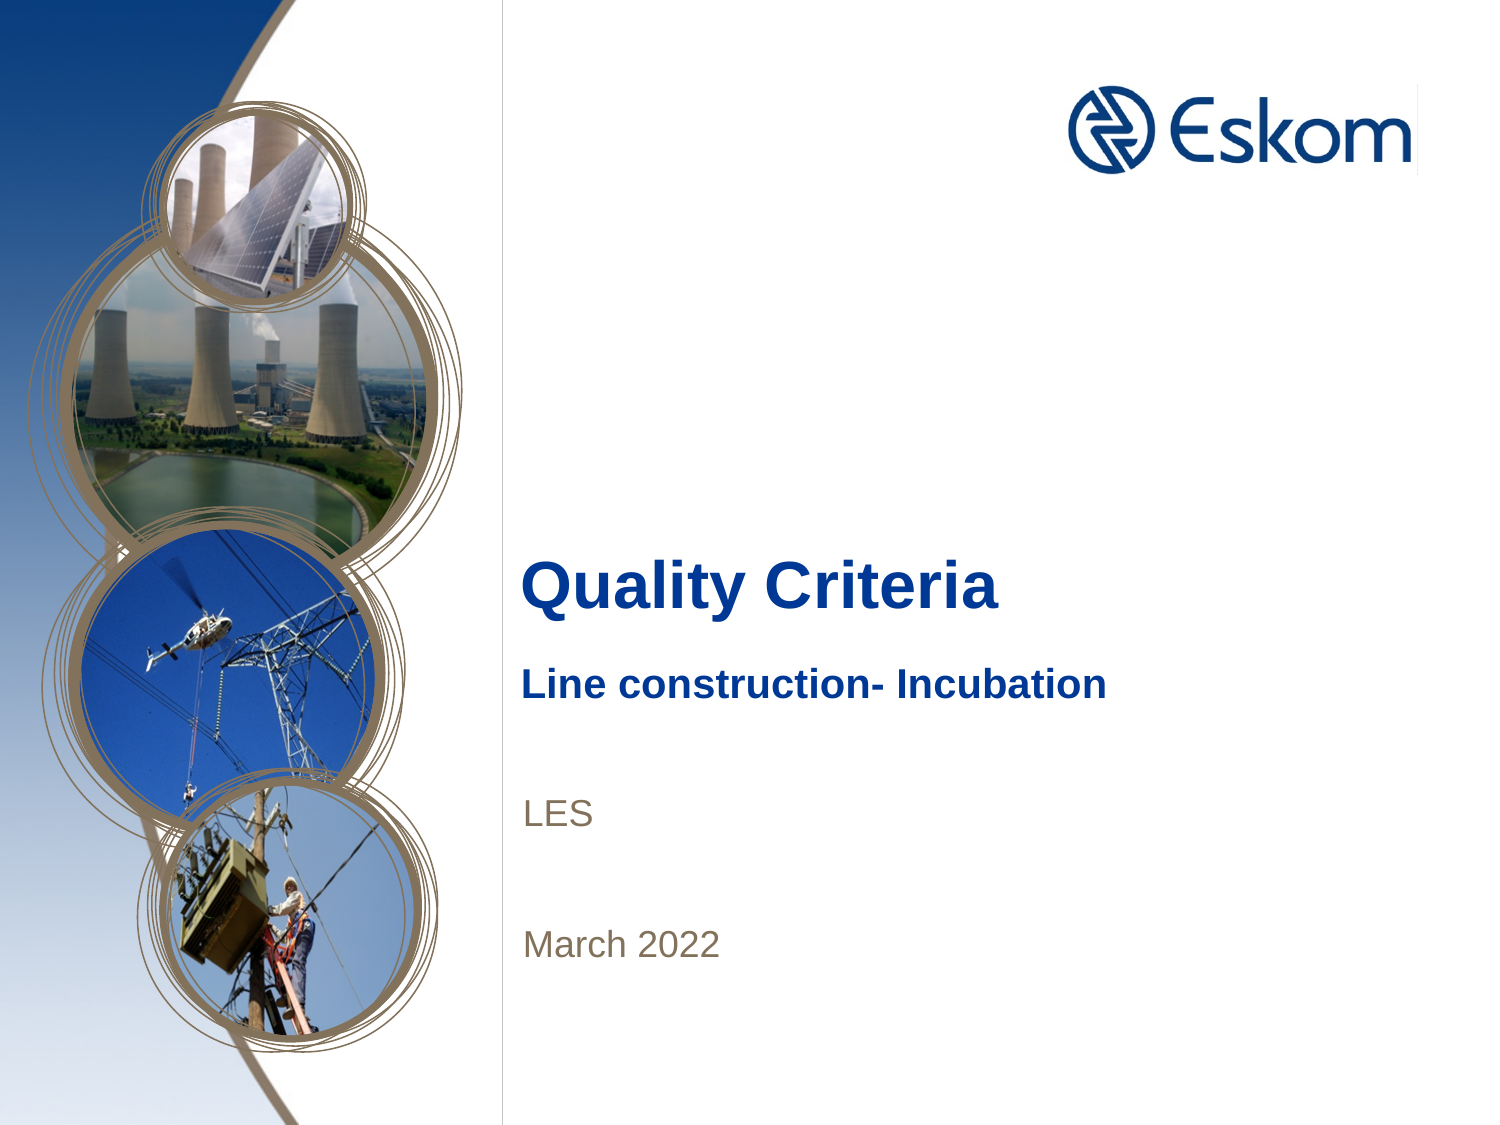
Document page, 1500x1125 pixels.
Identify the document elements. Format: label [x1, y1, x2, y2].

text_box [0, 0, 1500, 1125]
text_box [41, 506, 406, 850]
text_box [141, 101, 367, 313]
text_box [27, 196, 462, 607]
text_box [137, 768, 438, 1053]
